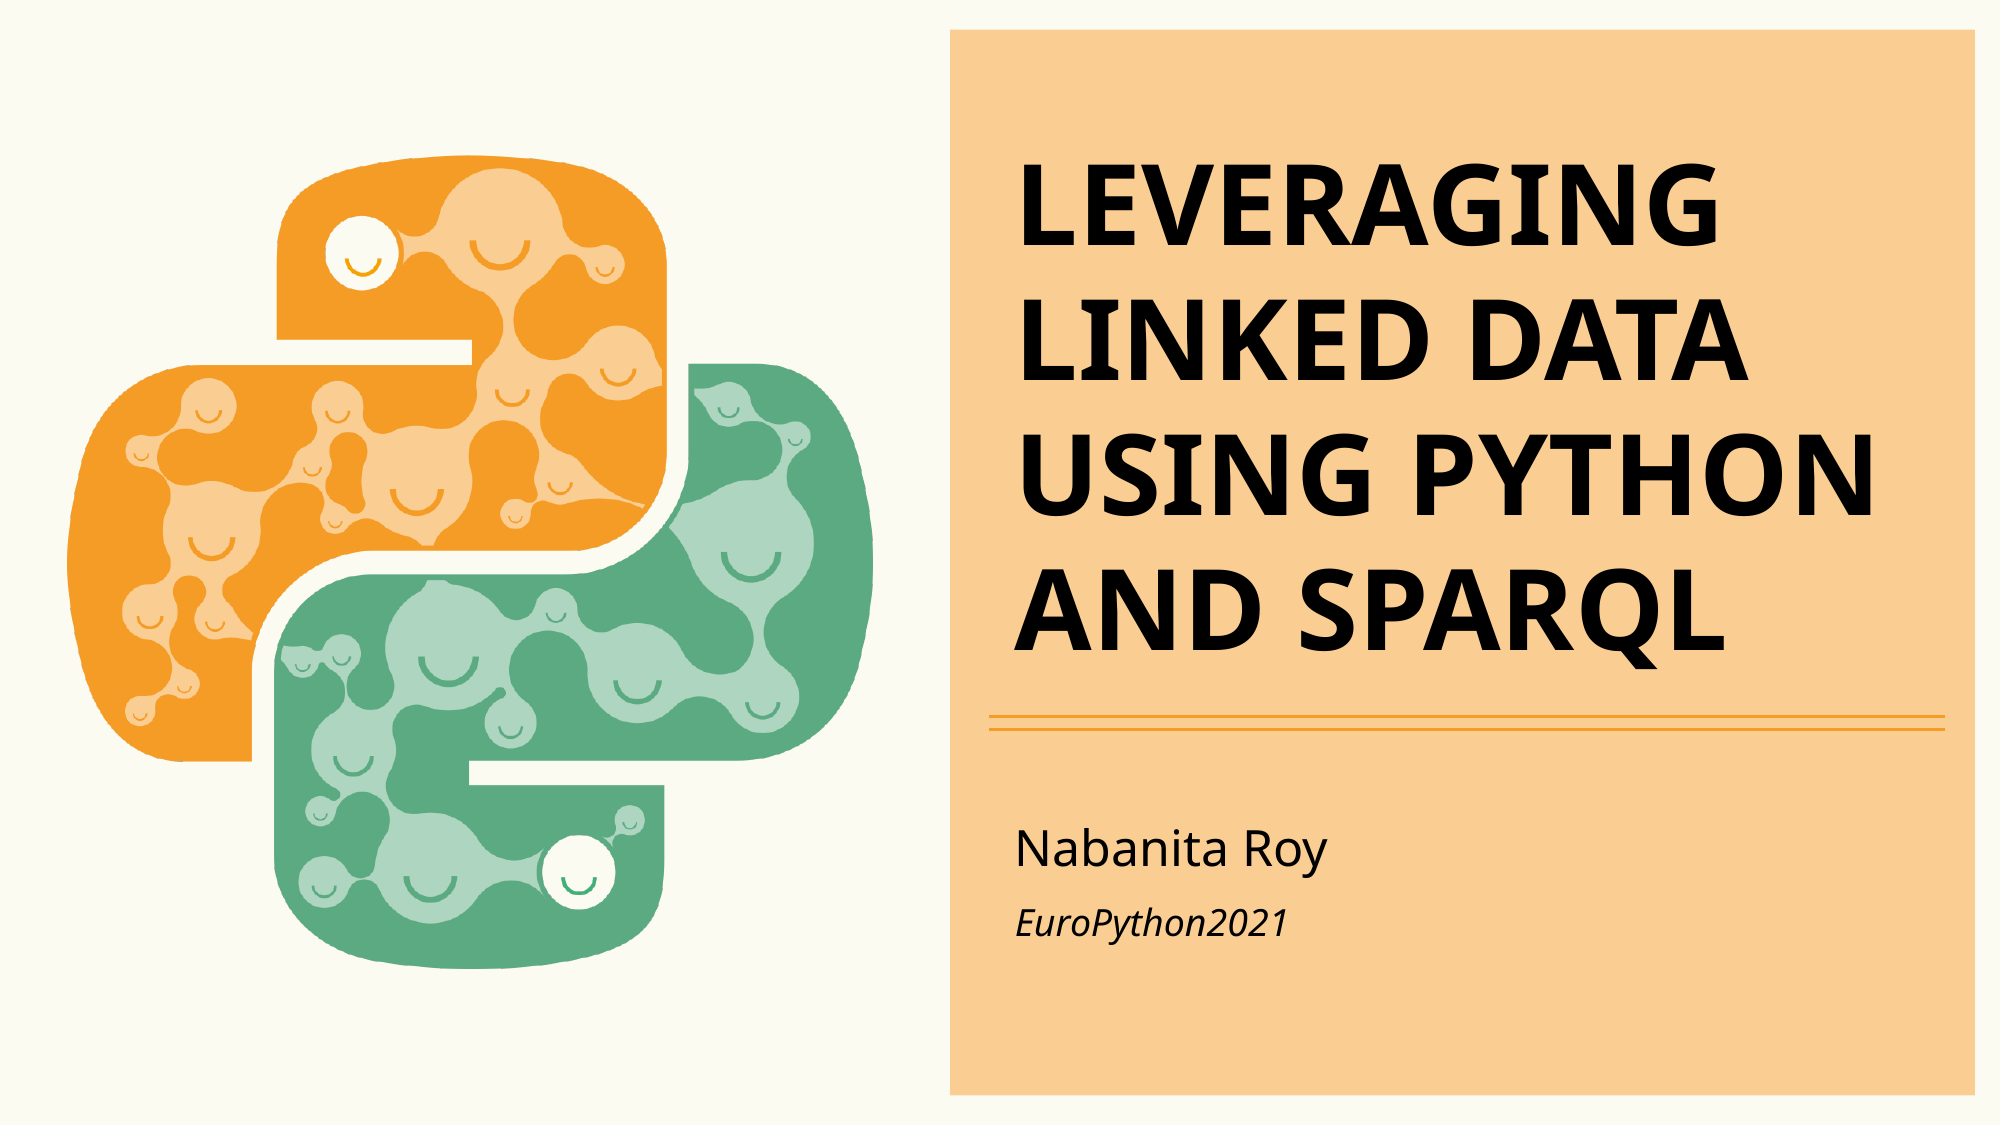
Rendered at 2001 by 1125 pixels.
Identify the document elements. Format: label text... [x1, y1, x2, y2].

text_box [949, 28, 1976, 1096]
text_box Nabanita Roy EuroPython2021 [999, 779, 1413, 952]
text_box LEVERAGING LINKED DATA USING PYTHON AND SPARQL [999, 125, 2000, 680]
picture [66, 155, 873, 969]
